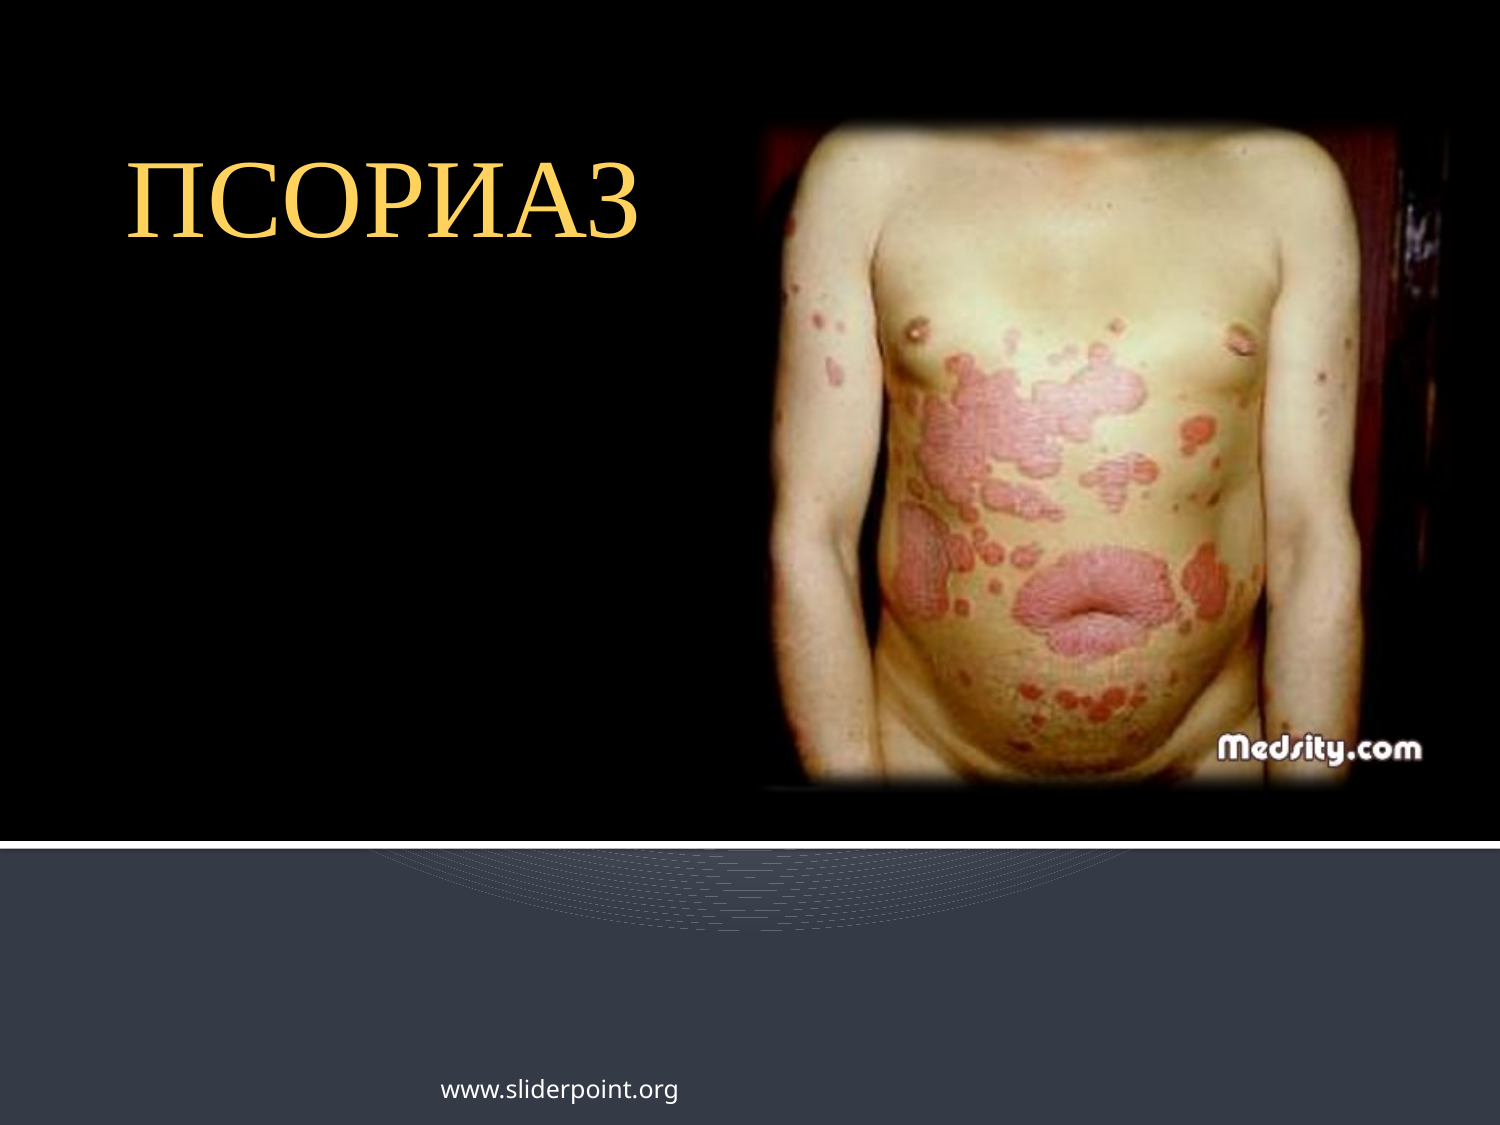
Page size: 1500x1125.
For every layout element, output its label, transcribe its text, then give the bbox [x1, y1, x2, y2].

subtitle ПСОРИАЗ [29, 125, 727, 587]
picture [749, 113, 1454, 794]
footer www.sliderpoint.org [433, 1062, 1337, 1108]
